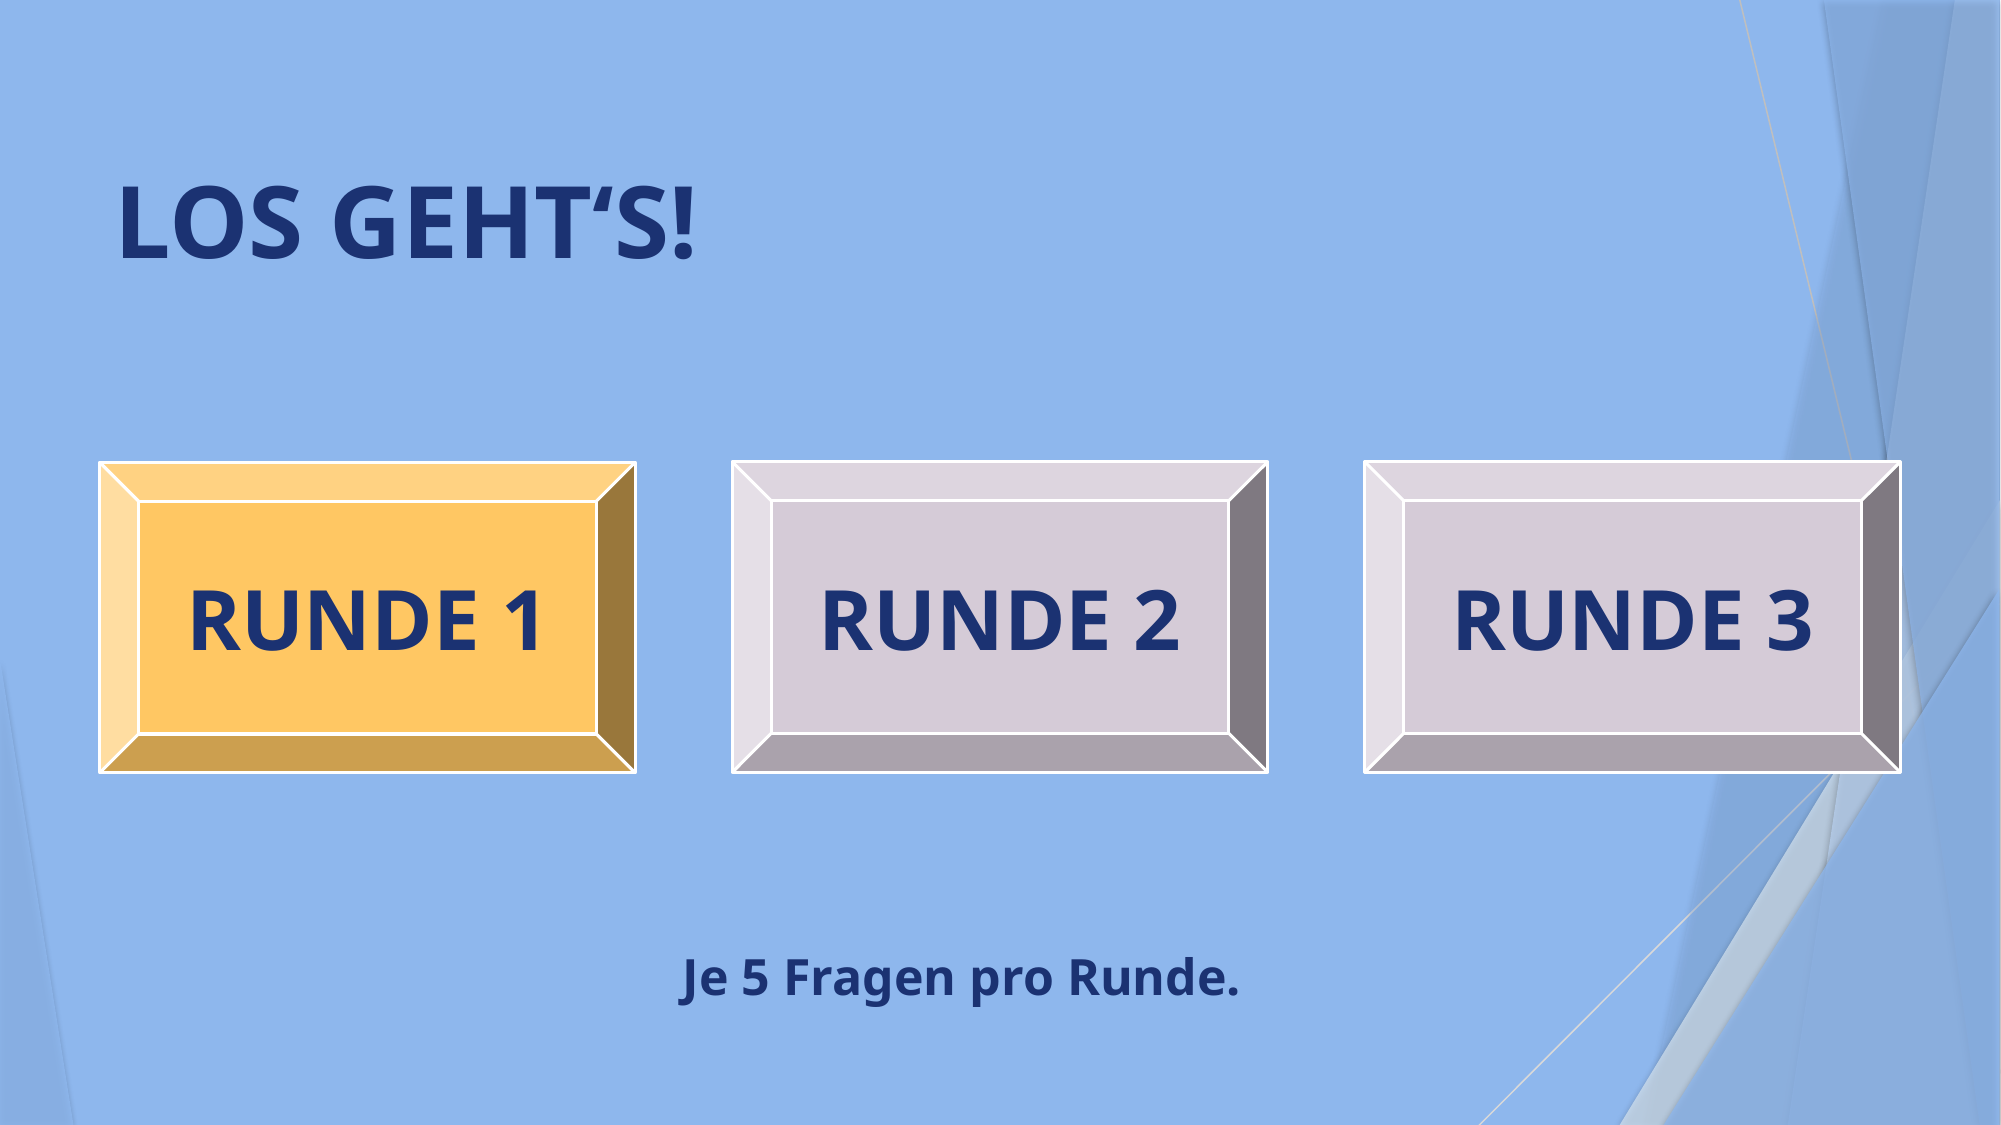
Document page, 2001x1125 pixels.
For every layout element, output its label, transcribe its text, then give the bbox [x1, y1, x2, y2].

text_box RUNDE 2 [731, 460, 1269, 774]
text_box RUNDE 1 [98, 461, 637, 774]
text_box Je 5 Fragen pro Runde. [461, 937, 1464, 1013]
title LOS GEHT‘S! [99, 95, 1825, 407]
text_box RUNDE 3 [1363, 460, 1902, 774]
list Runde 1 [136, 687, 1862, 934]
